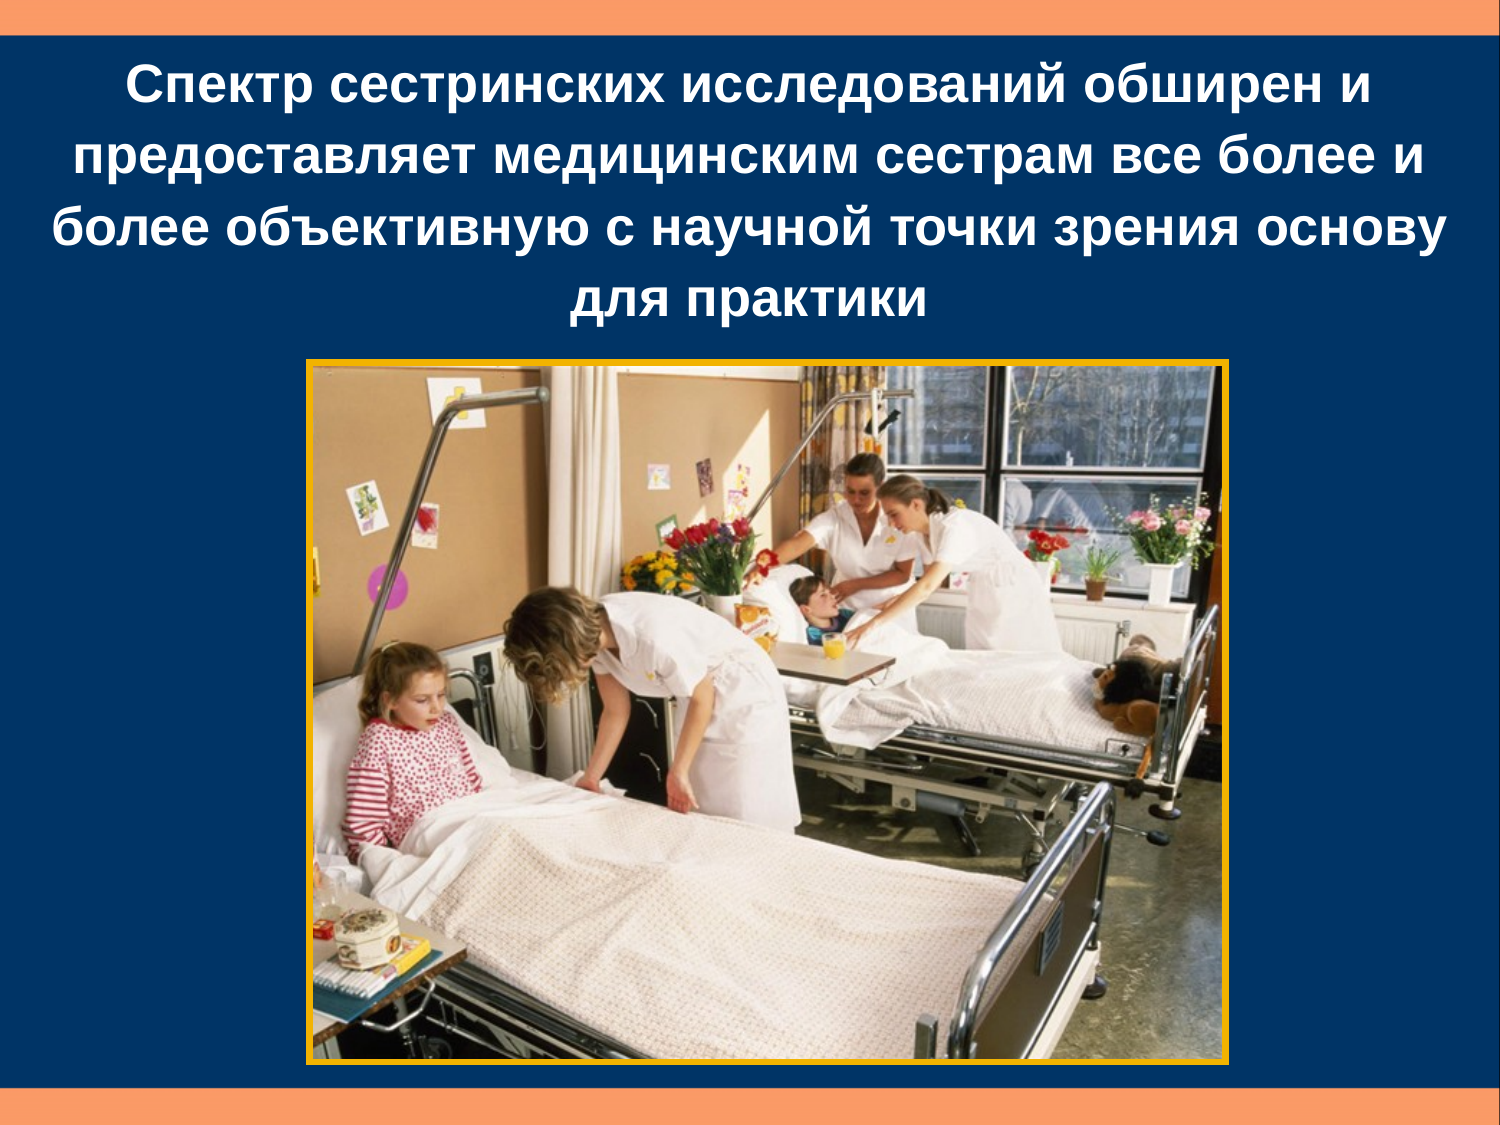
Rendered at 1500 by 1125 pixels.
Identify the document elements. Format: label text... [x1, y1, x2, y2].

text_box Спектр сестринских исследований обширен и предоставляет медицинским сестрам все более и более объективную с научной точки зрения основу для практики [5, 34, 1494, 335]
picture [0, 0, 1500, 1125]
